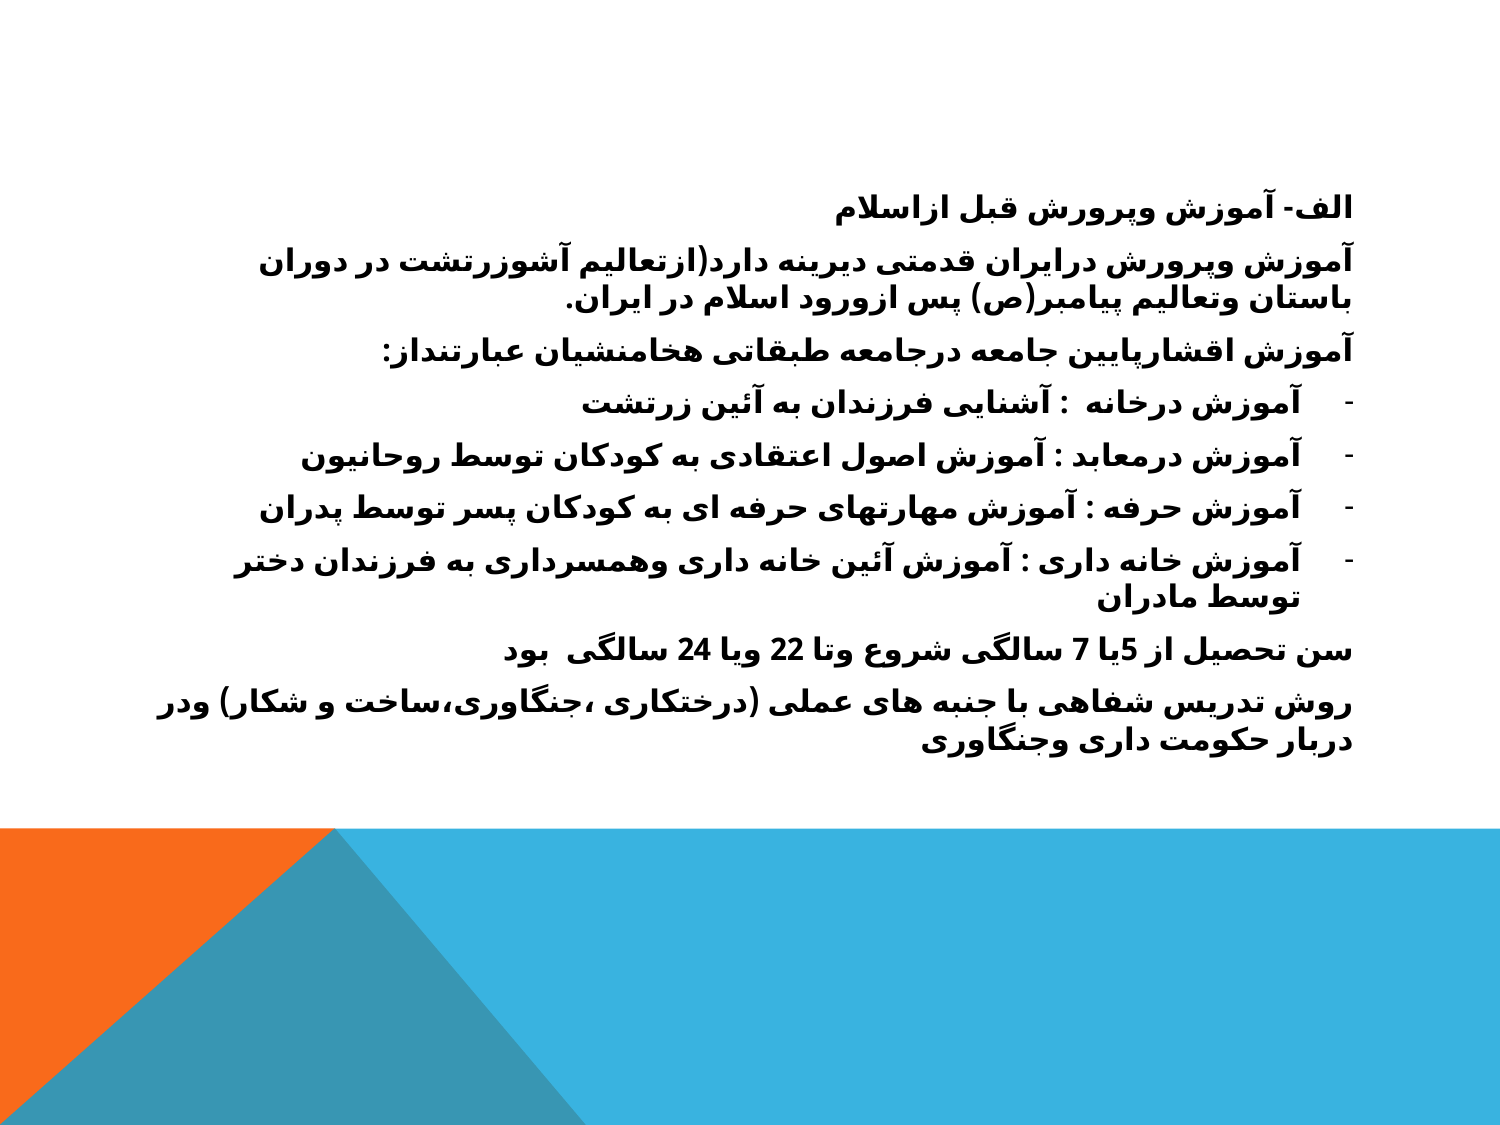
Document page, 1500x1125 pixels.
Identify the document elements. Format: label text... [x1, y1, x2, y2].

list الف- آموزش وپرورش قبل ازاسلام آموزش وپرورش درایران قدمتی دیرینه دارد(ازتعالیم آشوزرتشت در دوران باستان وتعالیم پیامبر(ص) پس ازورود اسلام در ایران. آموزش اقشارپایین جامعه درجامعه طبقاتی هخامنشیان عبارتنداز: آموزش درخانه : آشنایی فرزندان به آئین زرتشت آموزش درمعابد : آموزش اصول اعتقادی به کودکان توسط روحانیون آموزش حرفه : آموزش مهارتهای حرفه ای به کودکان پسر توسط پدران آموزش خانه داری : آموزش آئین خانه داری وهمسرداری به فرزندان دختر توسط مادران سن تحصیل از 5یا 7 سالگی شروع وتا 22 ویا 24 سالگی بود روش تدریس شفاهی با جنبه های عملی (درختکاری ،جنگاوری،ساخت و شکار) ودر دربار حکومت داری وجنگاوری [135, 180, 1369, 768]
